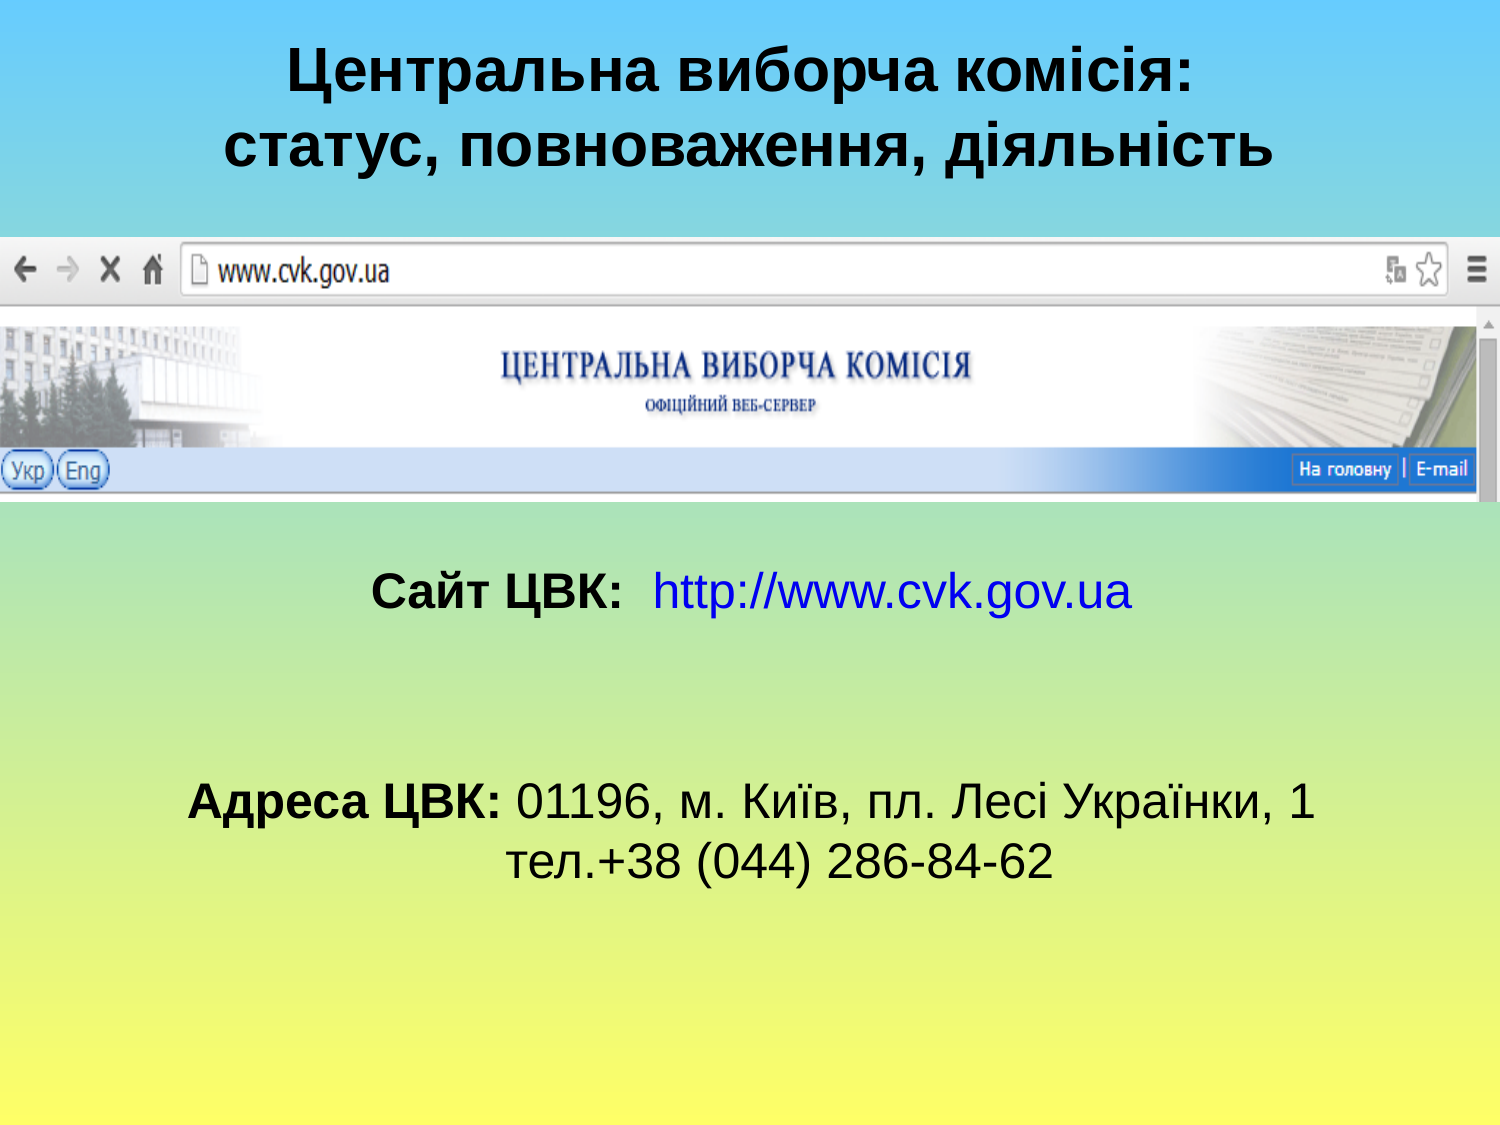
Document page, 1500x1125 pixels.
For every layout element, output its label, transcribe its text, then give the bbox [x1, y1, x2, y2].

picture [0, 236, 1500, 502]
list Сайт ЦВК: http://www.cvk.gov.ua Адреса ЦВК: 01196, м. Київ, пл. Лесі Українки, 1 тел.+38 (044) 286-84-62 [30, 511, 1473, 1011]
title Центральна виборча комісія: статус, повноваження, діяльність [0, 0, 1500, 187]
